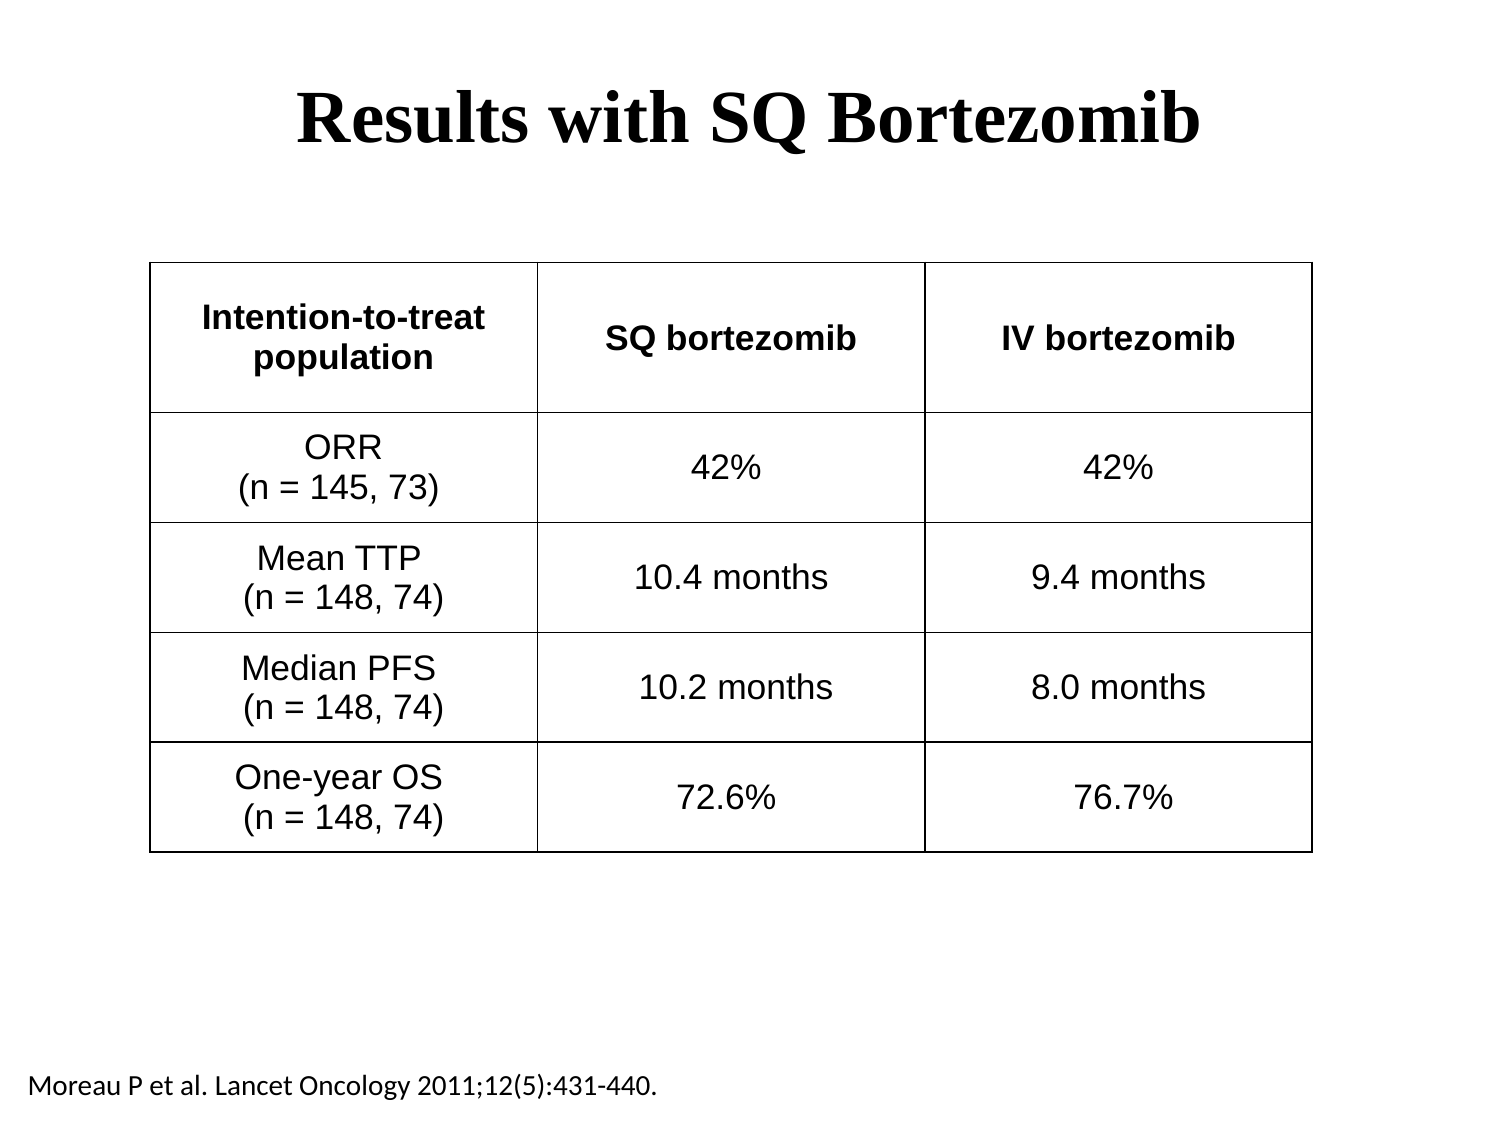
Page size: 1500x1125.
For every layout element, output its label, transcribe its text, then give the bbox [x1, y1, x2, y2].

table_header SQ bortezomib [538, 263, 924, 412]
table_cell 42% [538, 413, 924, 522]
table_cell 76.7% [926, 743, 1311, 851]
table_cell 42% [926, 413, 1311, 522]
text_box Moreau P et al. Lancet Oncology 2011;12(5):431-440. [12, 1062, 1163, 1113]
table_cell 8.0 months [926, 633, 1311, 741]
table_cell 72.6% [538, 743, 924, 851]
table_cell Mean TTP (n = 148, 74) [151, 523, 537, 632]
table_cell 9.4 months [926, 523, 1311, 632]
table_cell 10.2 months [538, 633, 924, 741]
table_header Intention-to-treat population [151, 263, 537, 412]
table_cell 10.4 months [538, 523, 924, 632]
table_cell One-year OS (n = 148, 74) [151, 743, 537, 851]
table_header IV bortezomib [926, 263, 1311, 412]
title Results with SQ Bortezomib [112, 65, 1388, 160]
table_cell ORR (n = 145, 73) [151, 413, 537, 522]
table_cell Median PFS (n = 148, 74) [151, 633, 537, 741]
